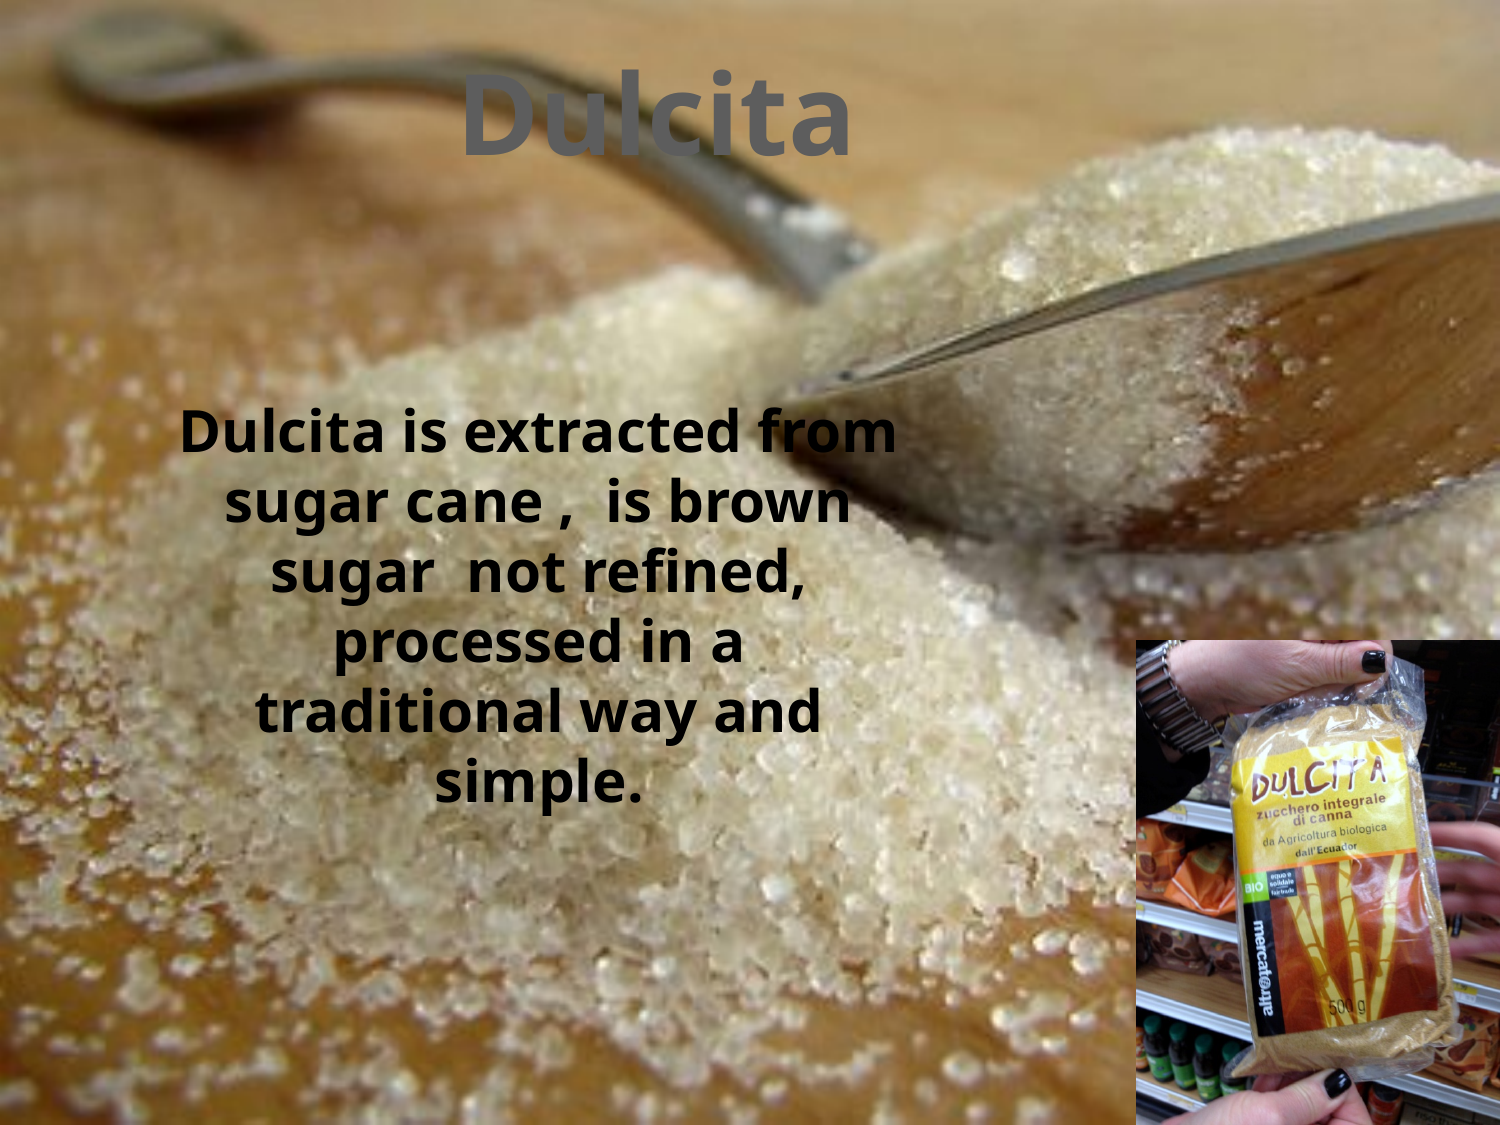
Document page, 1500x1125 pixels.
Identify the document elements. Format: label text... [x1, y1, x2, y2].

text_box Dulcita [351, 35, 961, 321]
text_box Dulcita is extracted from sugar cane , is brown sugar not refined, processed in a traditional way and simple. [163, 386, 914, 962]
picture [0, 0, 1500, 1125]
